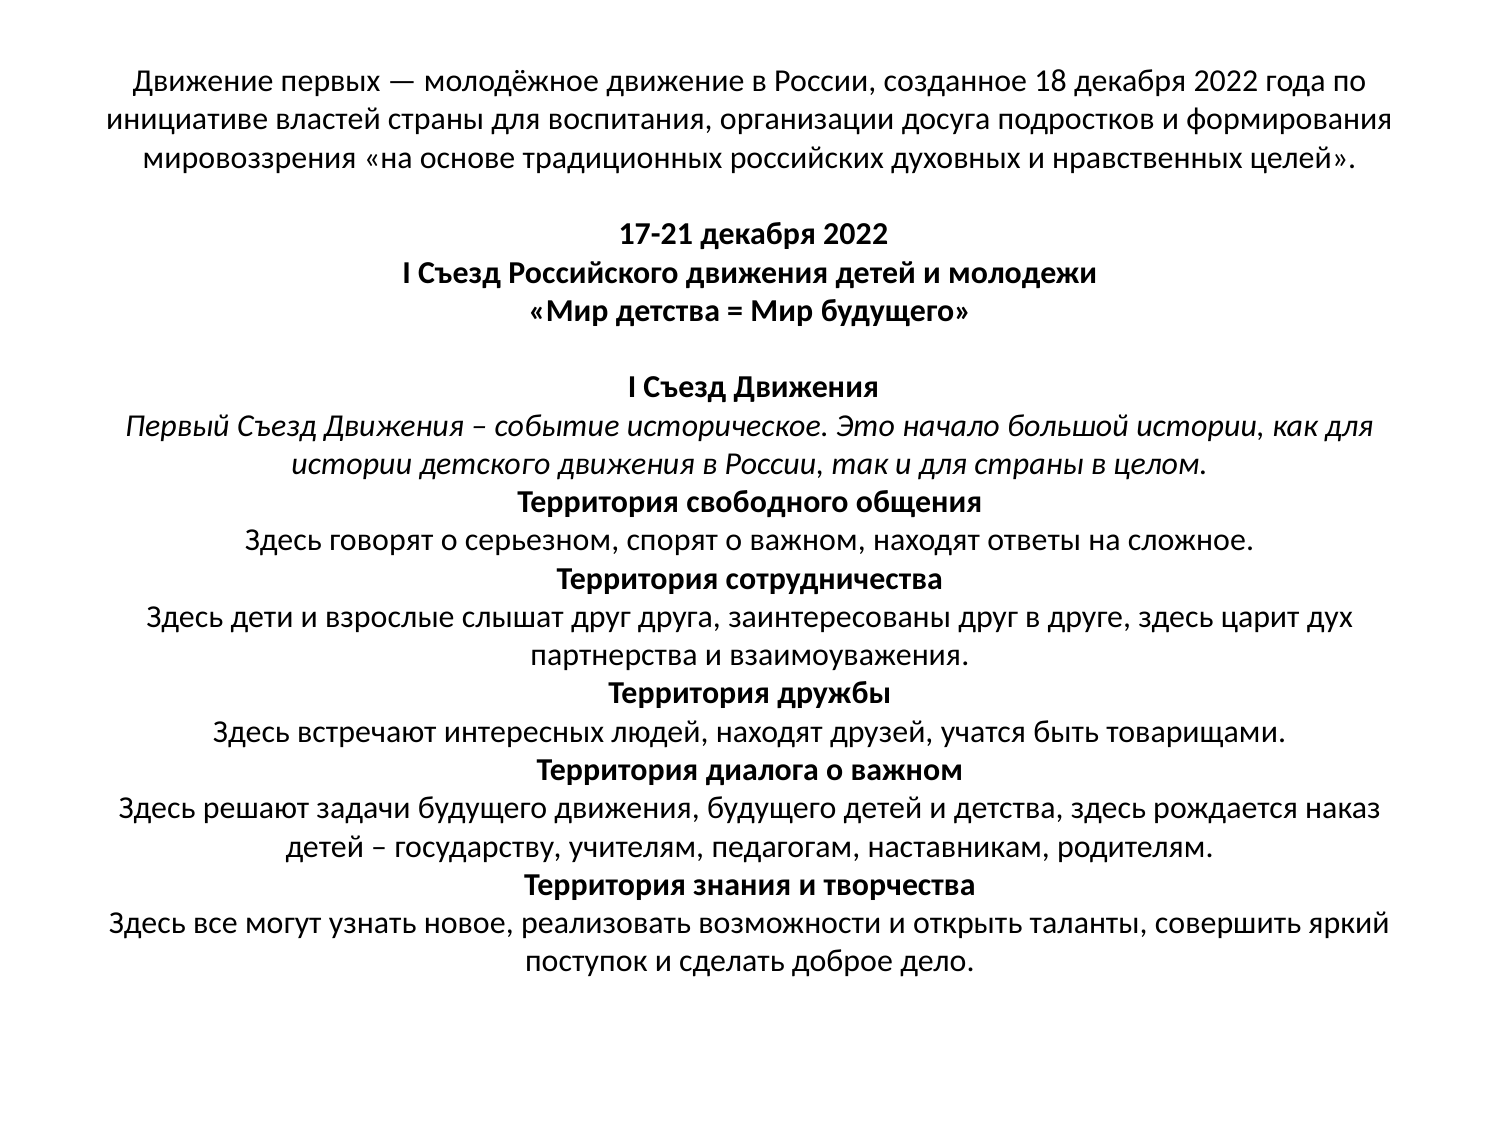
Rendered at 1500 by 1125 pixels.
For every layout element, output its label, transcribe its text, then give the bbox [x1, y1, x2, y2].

title Движение первых — молодёжное движение в России, созданное 18 декабря 2022 года по инициативе властей страны для воспитания, организации досуга подростков и формирования мировоззрения «на основе традиционных российских духовных и нравственных целей». 17-21 декабря 2022 I Съезд Российского движения детей и молодежи «Мир детства = Мир будущего» I Съезд Движения Первый Съезд Движения – событие историческое. Это начало большой истории, как для истории детского движения в России, так и для страны в целом. Территория свободного общения Здесь говорят о серьезном, спорят о важном, находят ответы на сложное. Территория сотрудничества Здесь дети и взрослые слышат друг друга, заинтересованы друг в друге, здесь царит дух партнерства и взаимоуважения. Территория дружбы Здесь встречают интересных людей, находят друзей, учатся быть товарищами. Территория диалога о важном Здесь решают задачи будущего движения, будущего детей и детства, здесь рождается наказ детей – государству, учителям, педагогам, наставникам, родителям. Территория знания и творчества Здесь все могут узнать новое, реализовать возможности и открыть таланты, совершить яркий поступок и сделать доброе дело. [75, 45, 1425, 1032]
